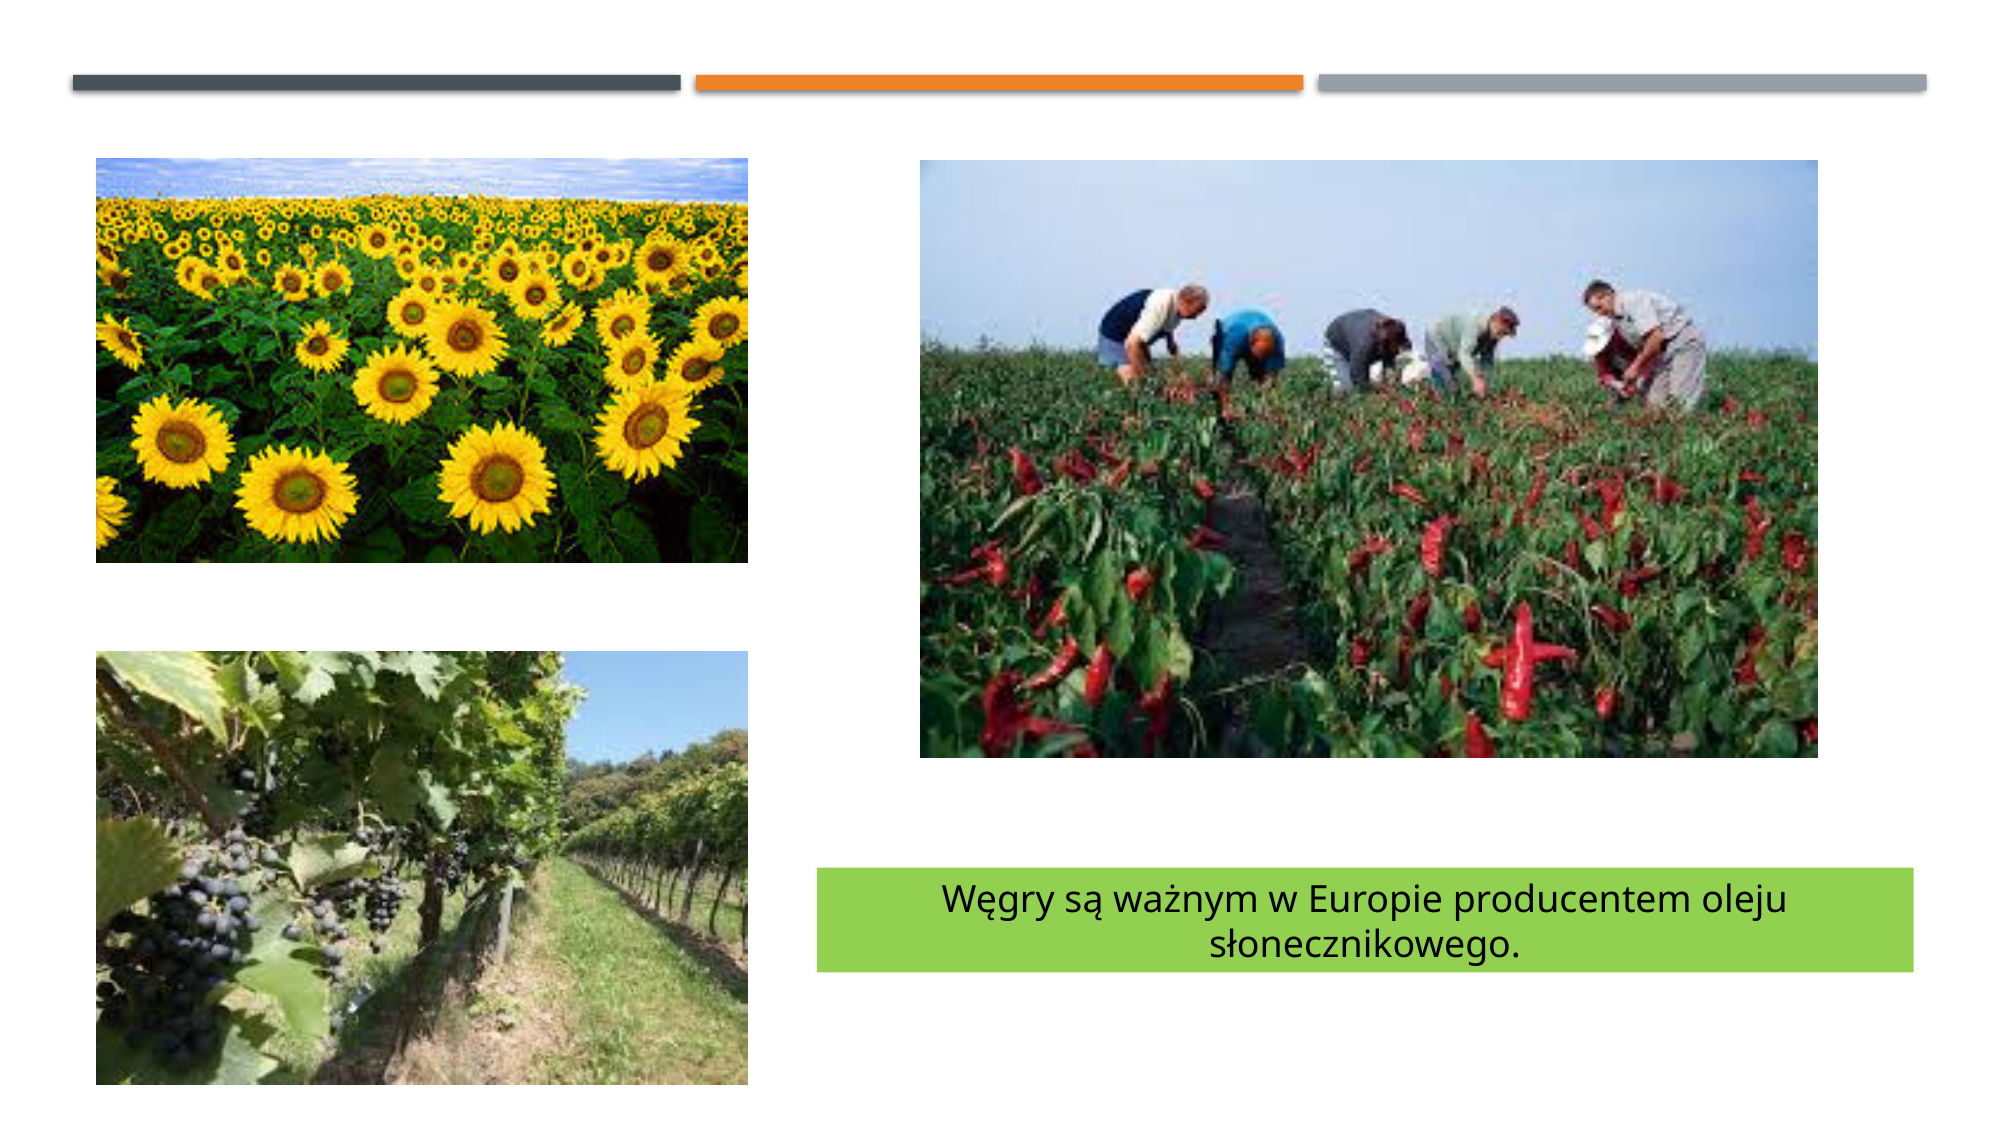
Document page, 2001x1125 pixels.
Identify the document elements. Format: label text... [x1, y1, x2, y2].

text_box Węgry są ważnym w Europie producentem oleju słonecznikowego. [816, 867, 1914, 973]
picture [919, 160, 1818, 759]
picture [96, 158, 749, 563]
picture [96, 650, 749, 1085]
